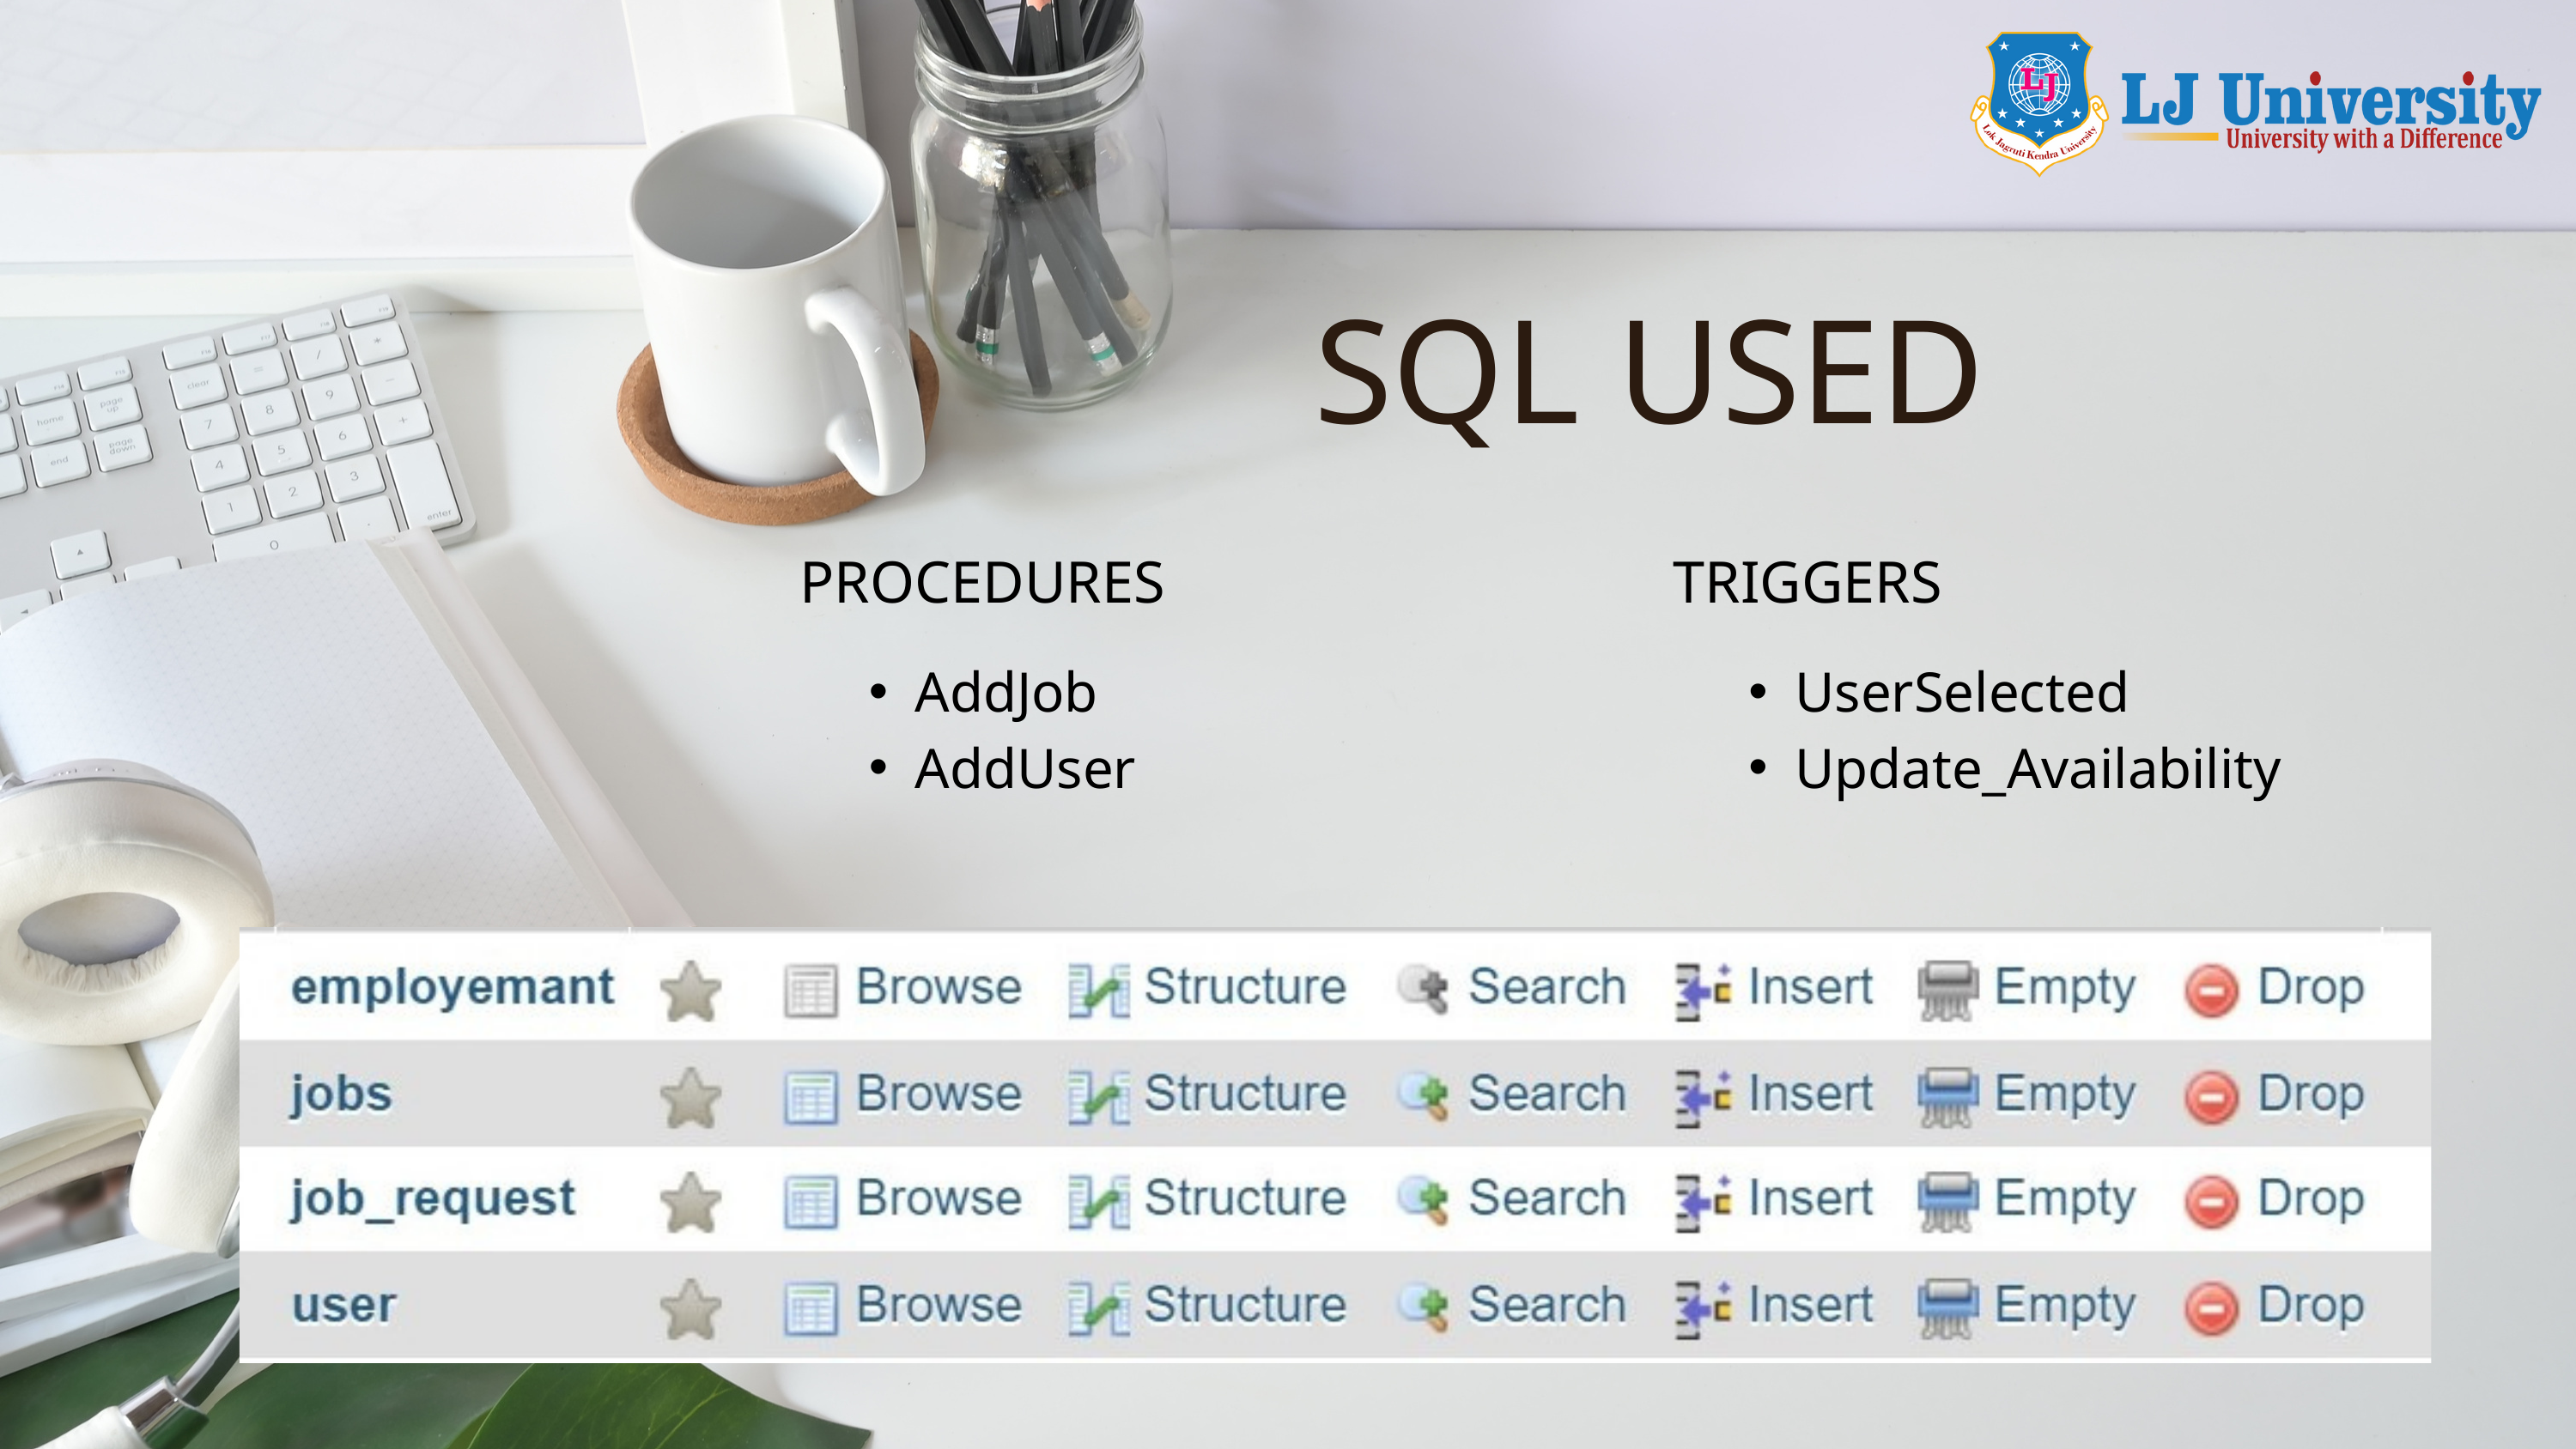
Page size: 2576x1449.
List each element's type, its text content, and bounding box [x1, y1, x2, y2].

text_box AddJob AddUser [822, 646, 1315, 800]
text_box [1970, 32, 2542, 178]
text_box [239, 927, 2432, 1363]
text_box TRIGGERS [1379, 534, 2237, 615]
text_box UserSelected Update_Availability [1702, 646, 2354, 800]
text_box PROCEDURES [554, 534, 1379, 615]
text_box [0, 0, 2576, 1449]
text_box SQL USED [1314, 252, 2237, 453]
